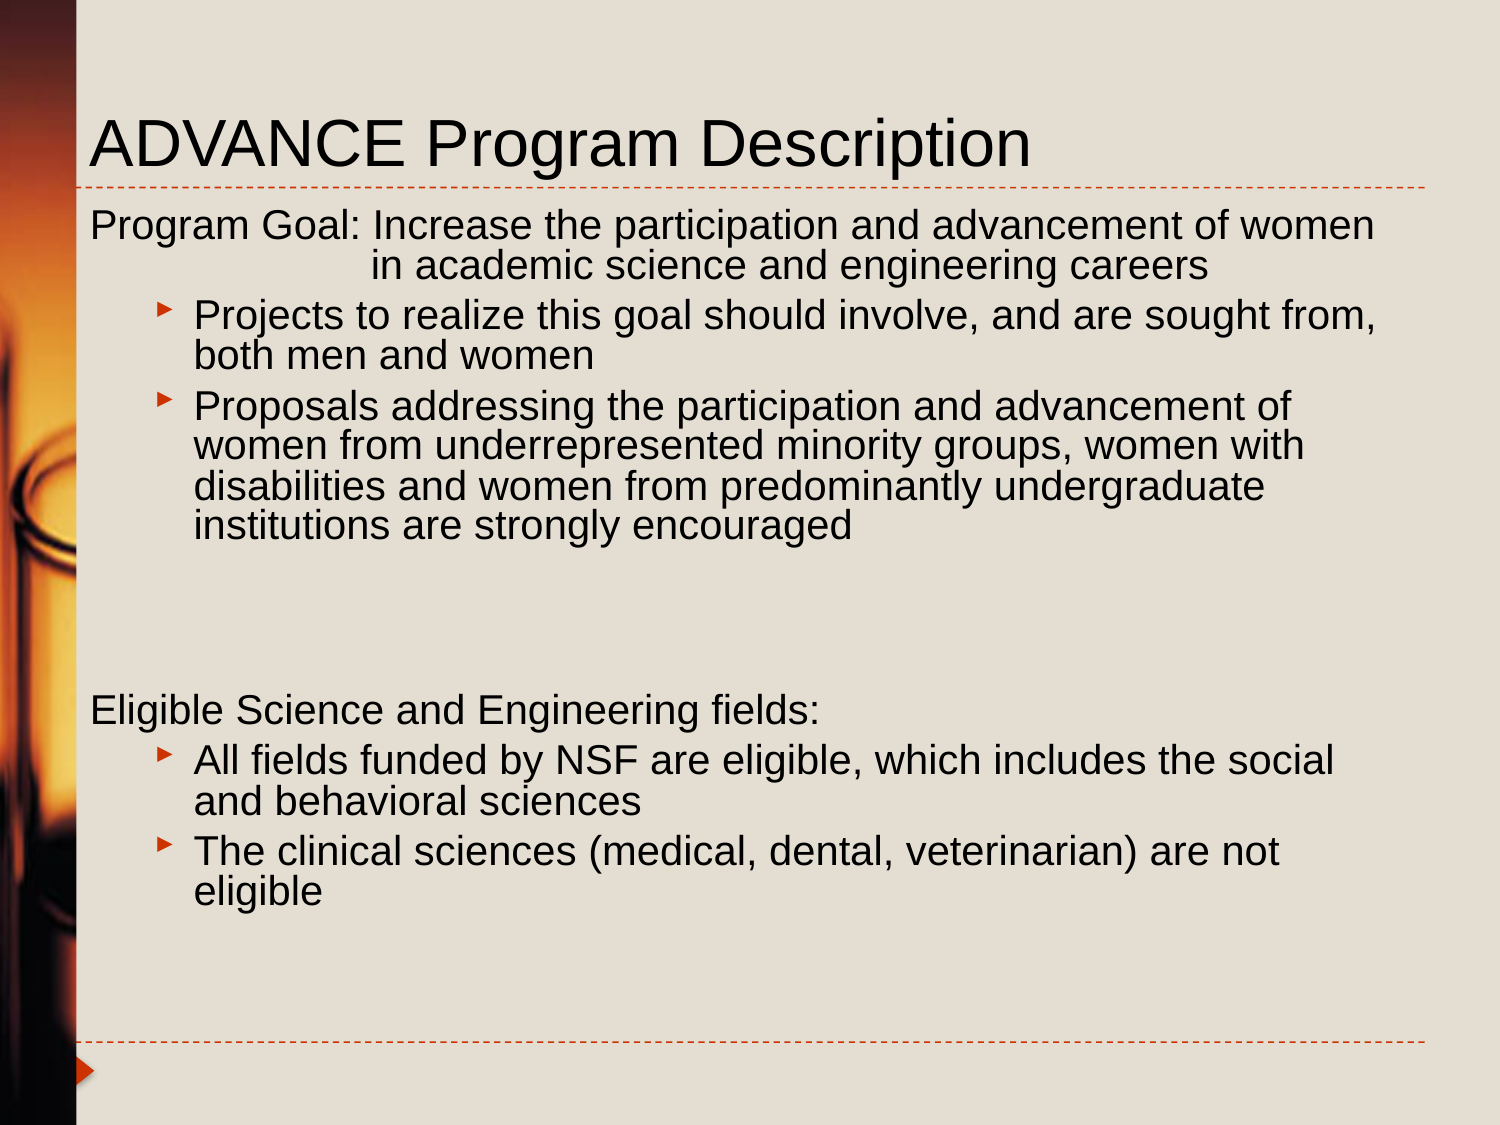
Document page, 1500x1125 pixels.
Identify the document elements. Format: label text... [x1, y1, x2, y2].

list Program Goal: Increase the participation and advancement of women in academic science and engineering careers Projects to realize this goal should involve, and are sought from, both men and women Proposals addressing the participation and advancement of women from underrepresented minority groups, women with disabilities and women from predominantly undergraduate institutions are strongly encouraged Eligible Science and Engineering fields: All fields funded by NSF are eligible, which includes the social and behavioral sciences The clinical sciences (medical, dental, veterinarian) are not eligible [82, 200, 1425, 1010]
picture [0, 0, 77, 1125]
title ADVANCE Program Description [82, 24, 1425, 188]
